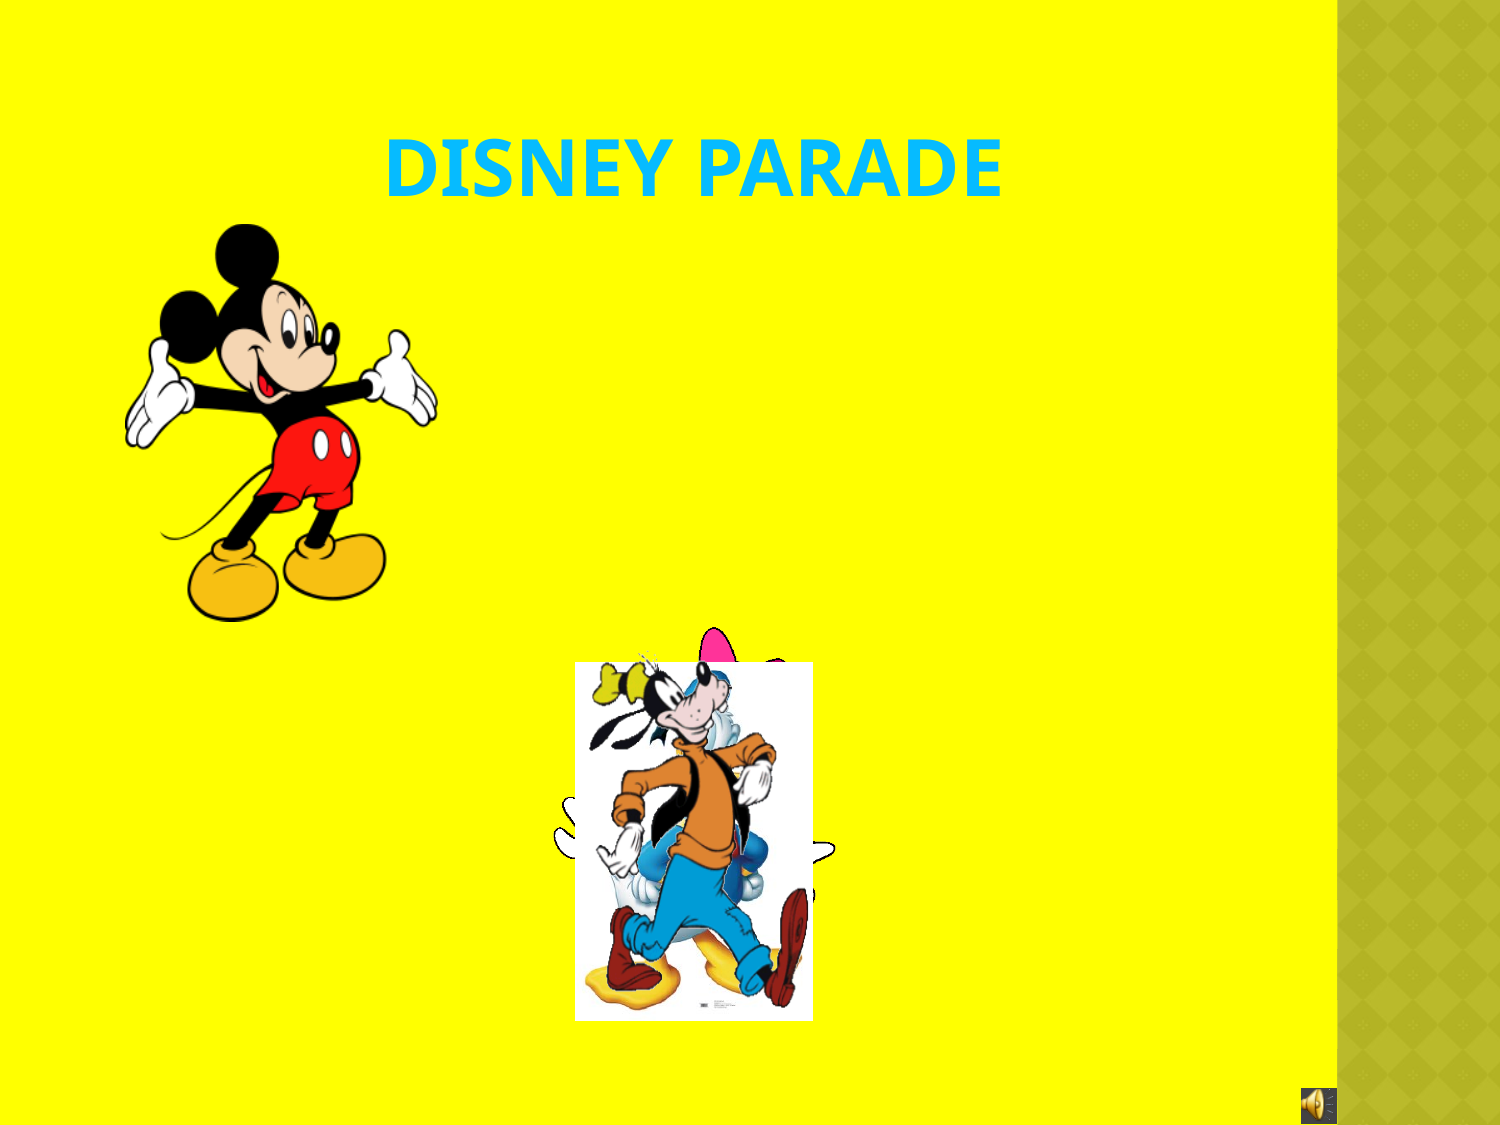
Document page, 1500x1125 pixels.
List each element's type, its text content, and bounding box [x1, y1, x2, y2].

picture [537, 624, 851, 1013]
text_box Disney Parade [99, 24, 1288, 213]
picture [1299, 1087, 1338, 1125]
picture [124, 224, 438, 623]
